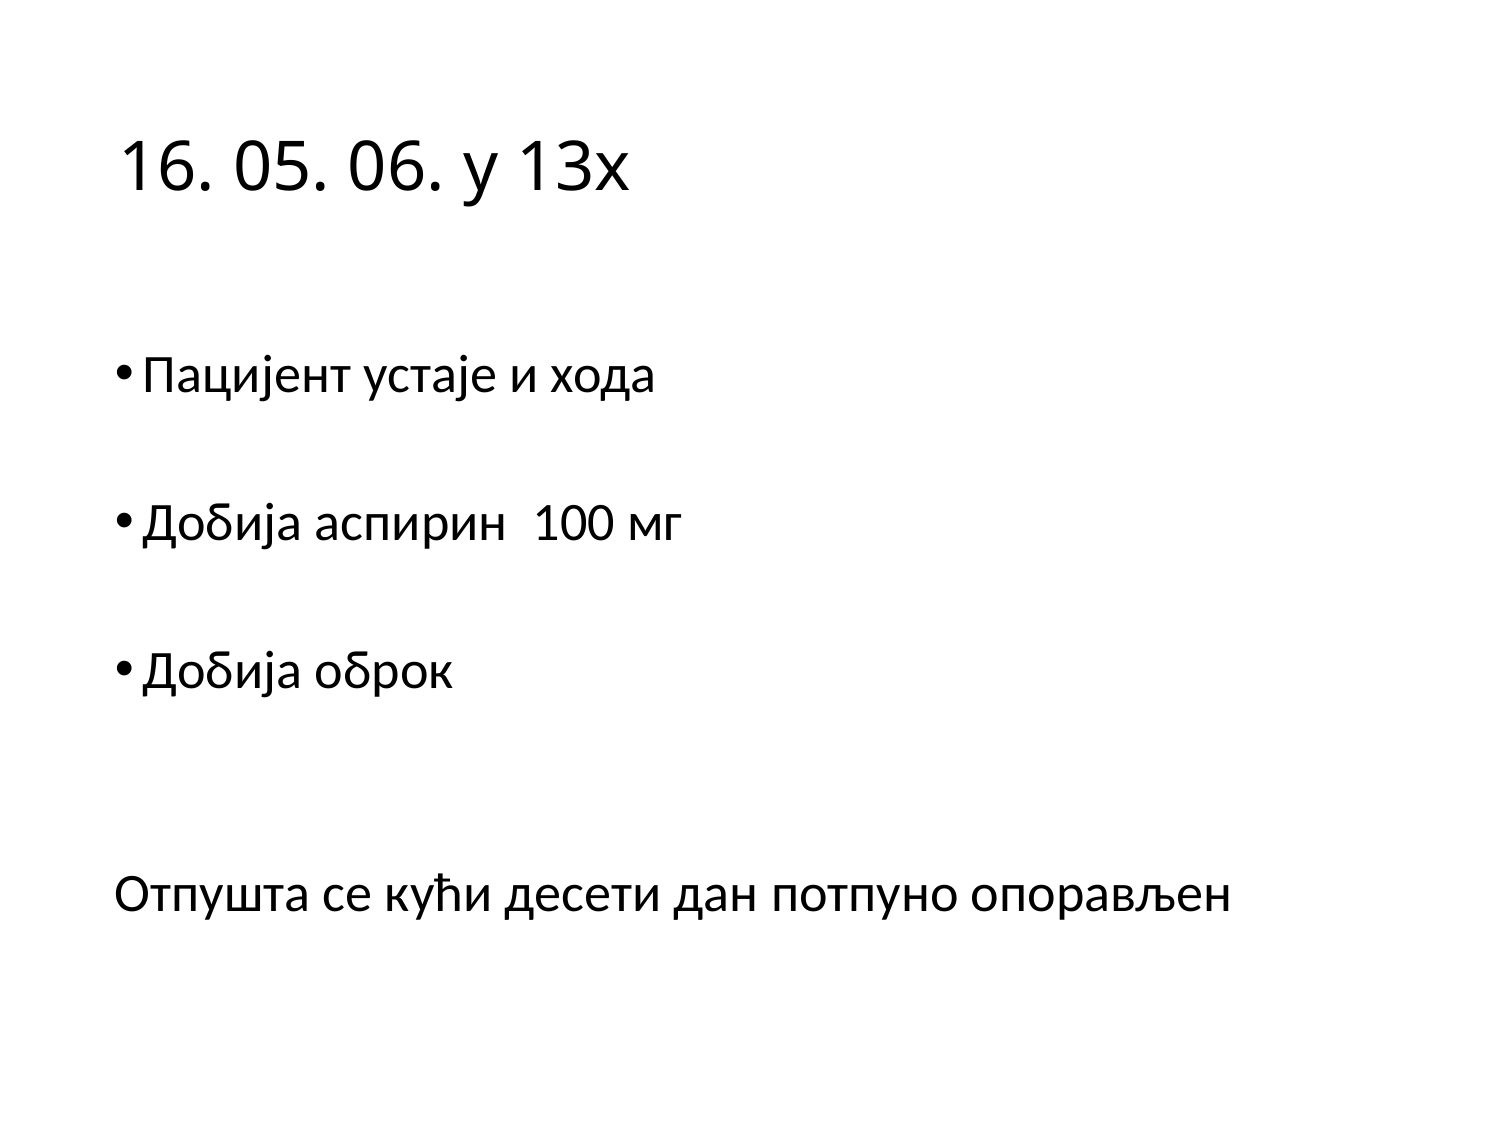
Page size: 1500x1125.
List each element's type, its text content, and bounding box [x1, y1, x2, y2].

list Пацијент устаје и хода Добија аспирин 100 мг Добија оброк Отпушта се кући десети дан потпуно опорављен [99, 338, 1394, 1052]
title 16. 05. 06. у 13х [103, 59, 1397, 278]
